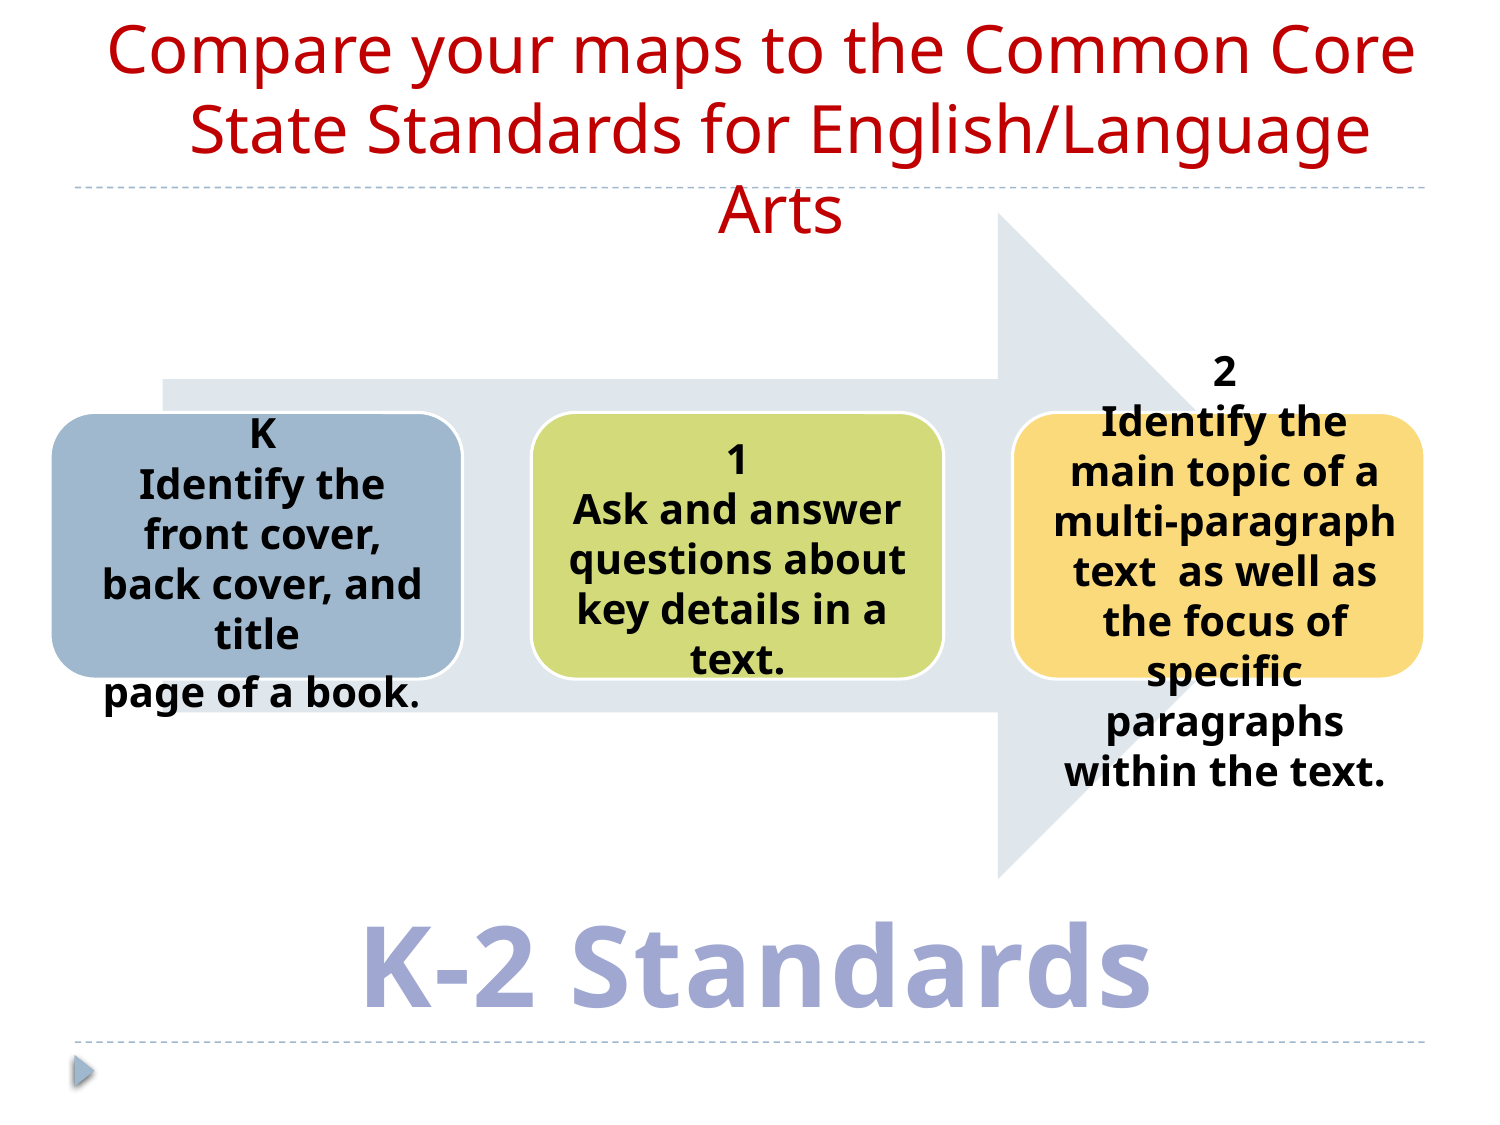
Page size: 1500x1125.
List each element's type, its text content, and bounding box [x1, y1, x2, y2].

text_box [49, 212, 1426, 880]
text_box K-2 Standards [312, 893, 1200, 1038]
text_box Compare your maps to the Common Core State Standards for English/Language Arts [75, 0, 1450, 415]
